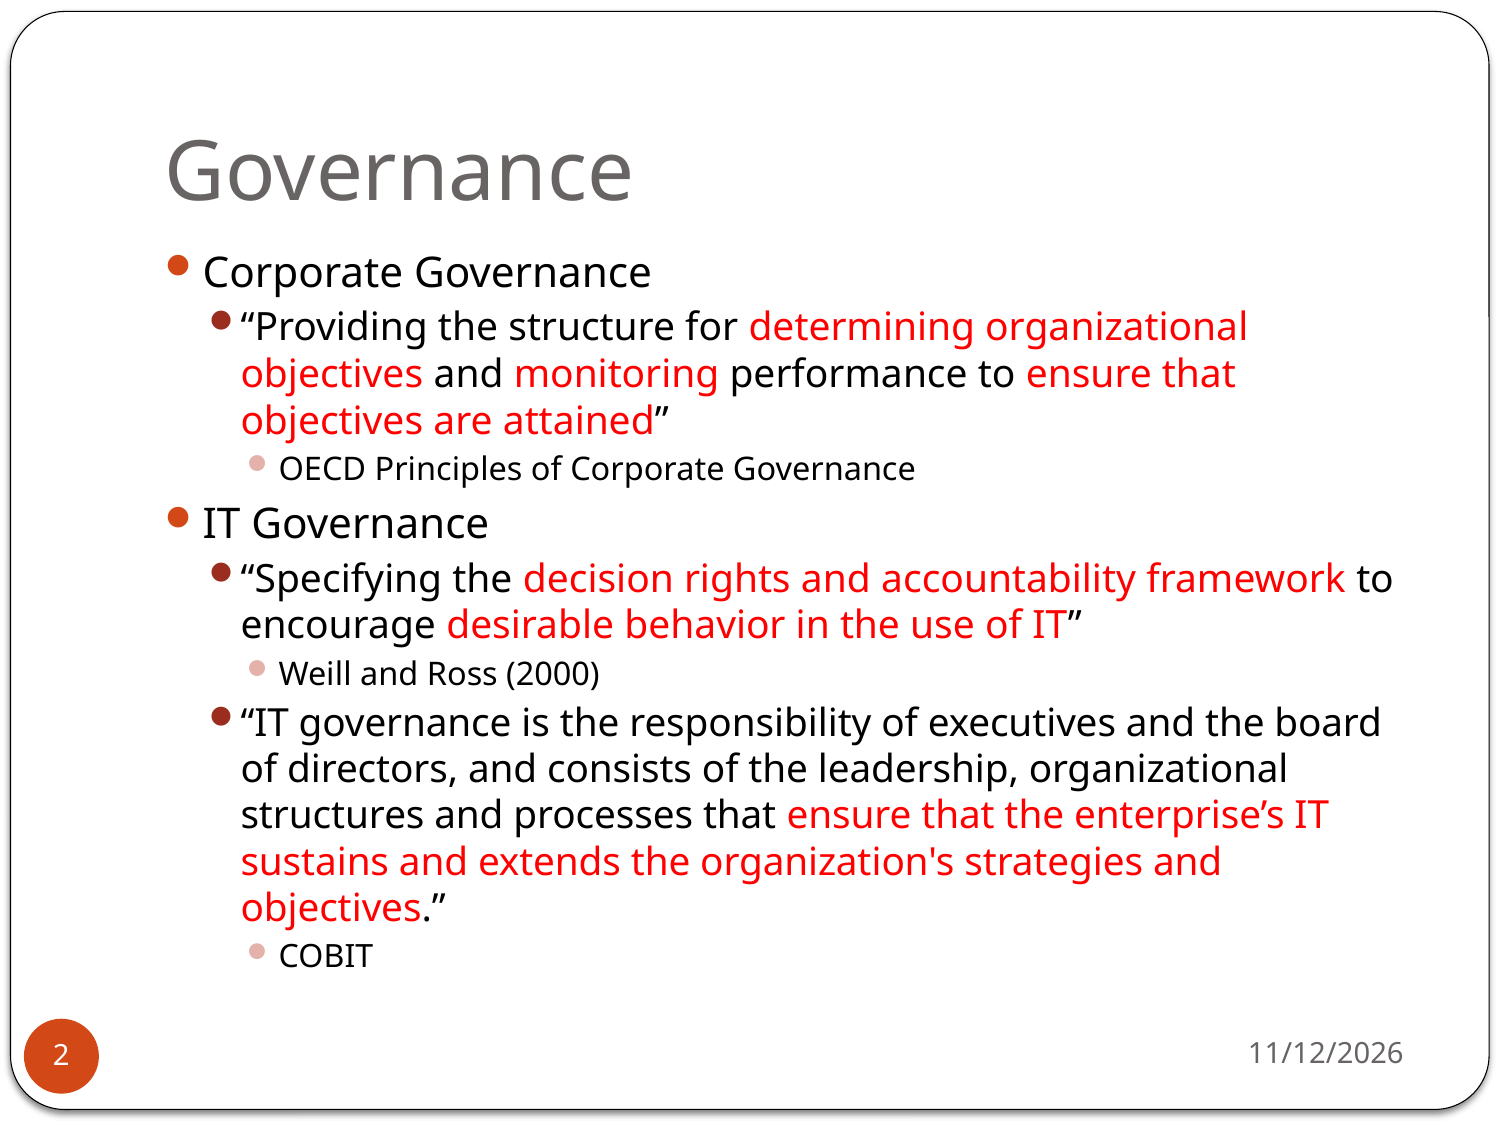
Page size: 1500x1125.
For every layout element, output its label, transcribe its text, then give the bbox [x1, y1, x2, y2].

title Governance [150, 45, 1425, 233]
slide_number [1012, 1015, 1419, 1094]
list Corporate Governance “Providing the structure for determining organizational objectives and monitoring performance to ensure that objectives are attained” OECD Principles of Corporate Governance IT Governance “Specifying the decision rights and accountability framework to encourage desirable behavior in the use of IT” Weill and Ross (2000) “IT governance is the responsibility of executives and the board of directors, and consists of the leadership, organizational structures and processes that ensure that the enterprise’s IT sustains and extends the organization's strategies and objectives.” COBIT [150, 237, 1425, 988]
slide_number 2 [23, 1018, 99, 1094]
